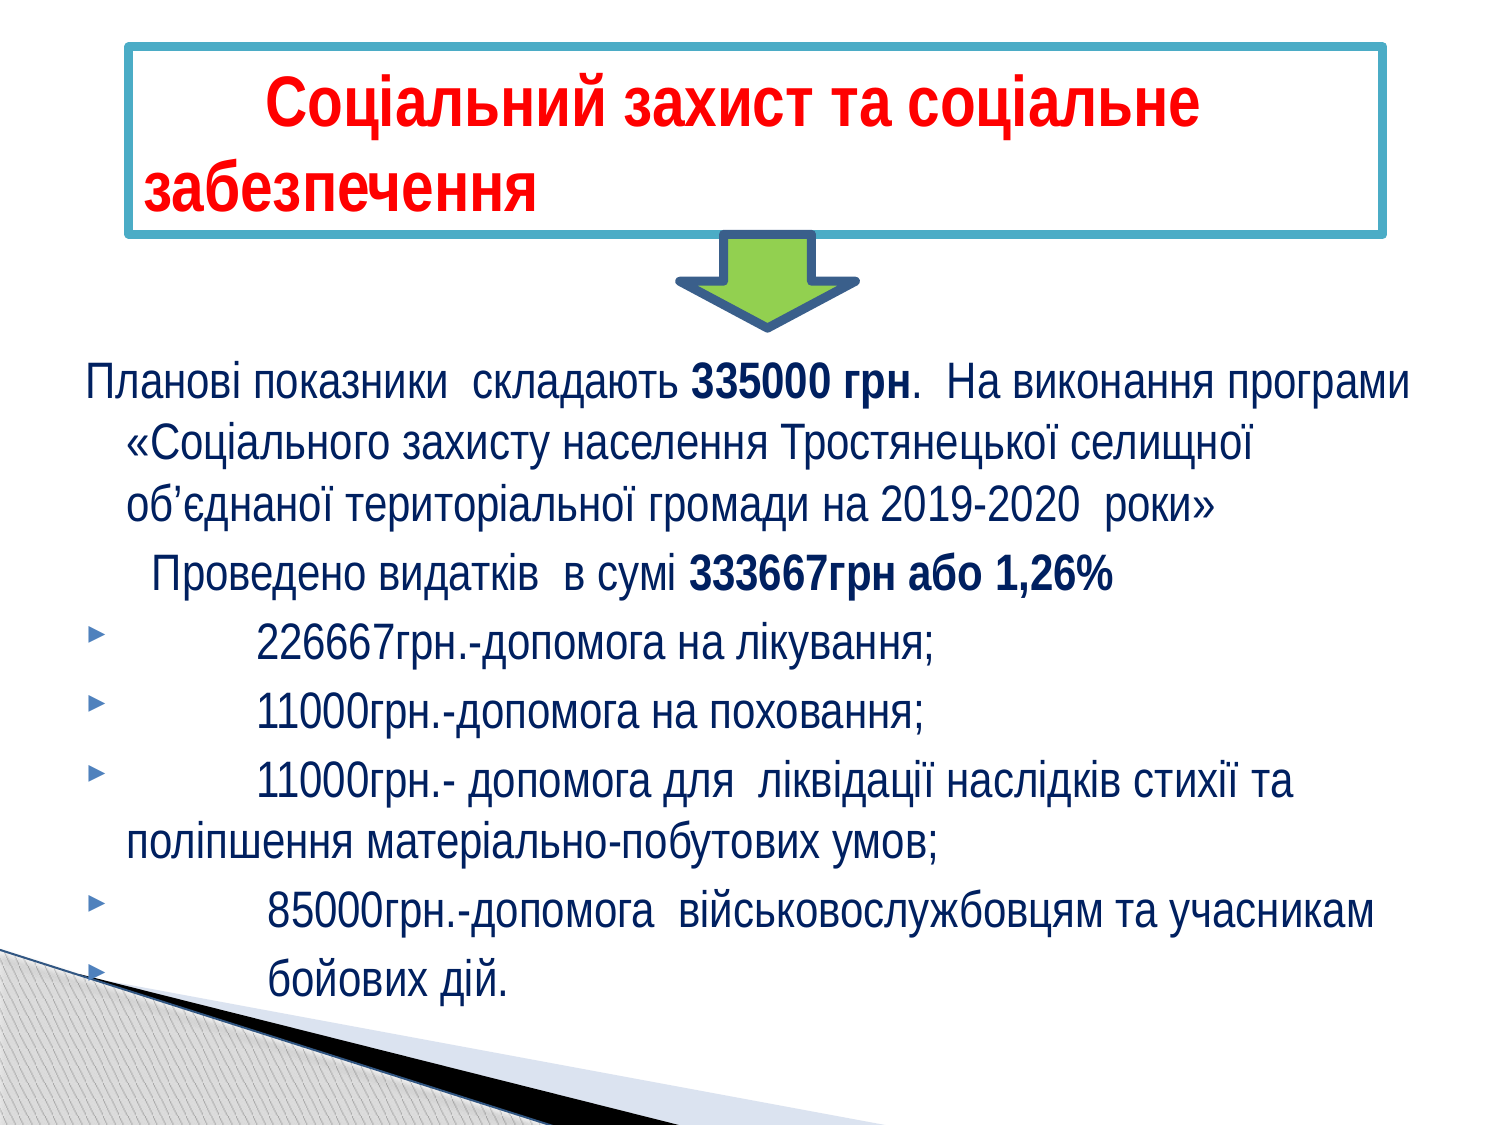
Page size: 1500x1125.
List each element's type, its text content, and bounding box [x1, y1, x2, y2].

text_box [675, 229, 860, 333]
list Планові показники складають 335000 грн. На виконання програми «Соціального захисту населення Тростянецької селищної об’єднаної територіальної громади на 2019-2020 роки» Проведено видатків в сумі 333667грн або 1,26% 226667грн.-допомога на лікування; 11000грн.-допомога на поховання; 11000грн.- допомога для ліквідації наслідків стихії та поліпшення матеріально-побутових умов; 85000грн.-допомога військовослужбовцям та учасникам бойових дій. [53, 339, 1465, 1067]
title Соціальний захист та соціальне забезпечення [124, 42, 1387, 239]
